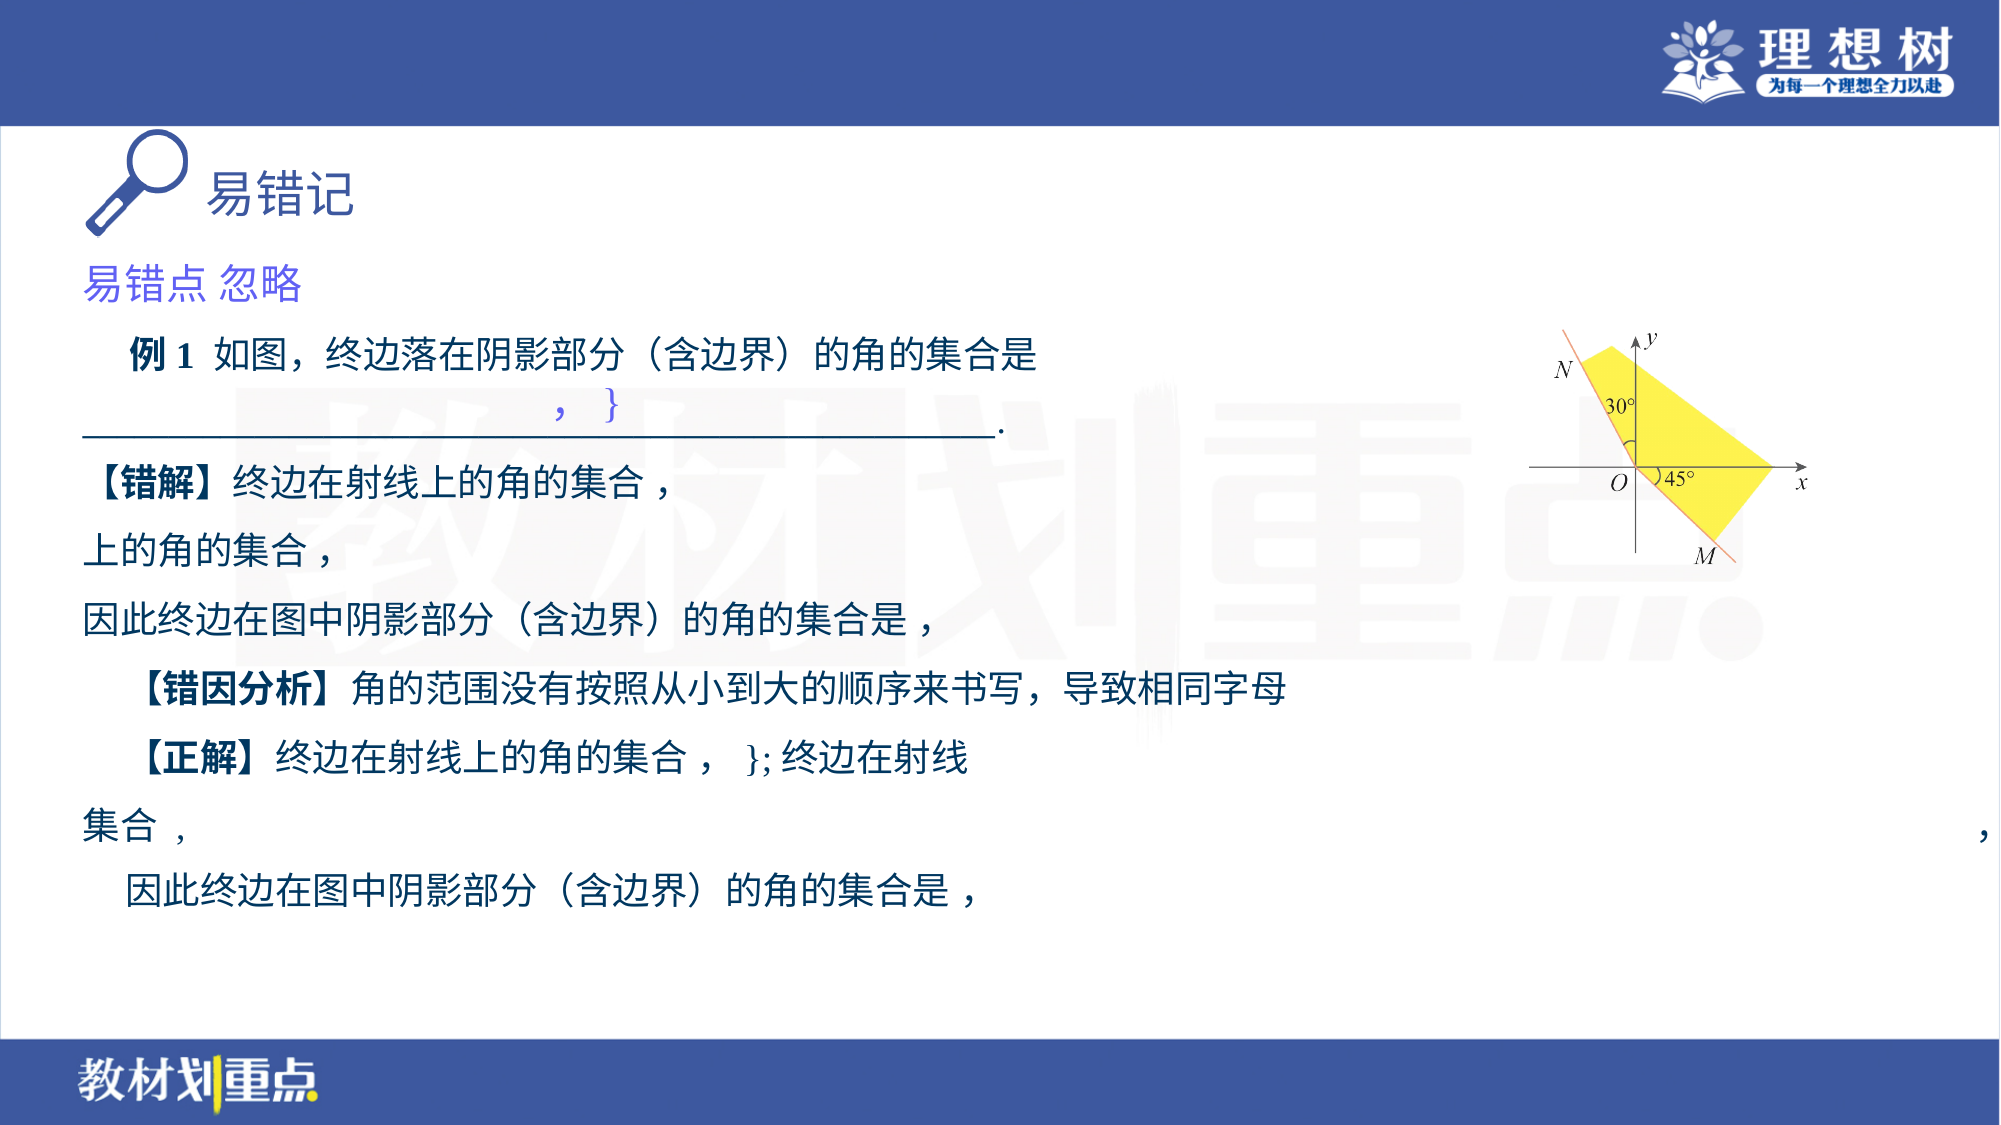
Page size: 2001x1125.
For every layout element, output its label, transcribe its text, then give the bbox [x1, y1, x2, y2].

text_box 例1 如图，终边落在阴影部分（含边界）的角的集合是 _____________________________________________________. [82, 307, 1518, 434]
picture [0, 0, 2000, 1125]
text_box 易错记 [205, 149, 501, 235]
